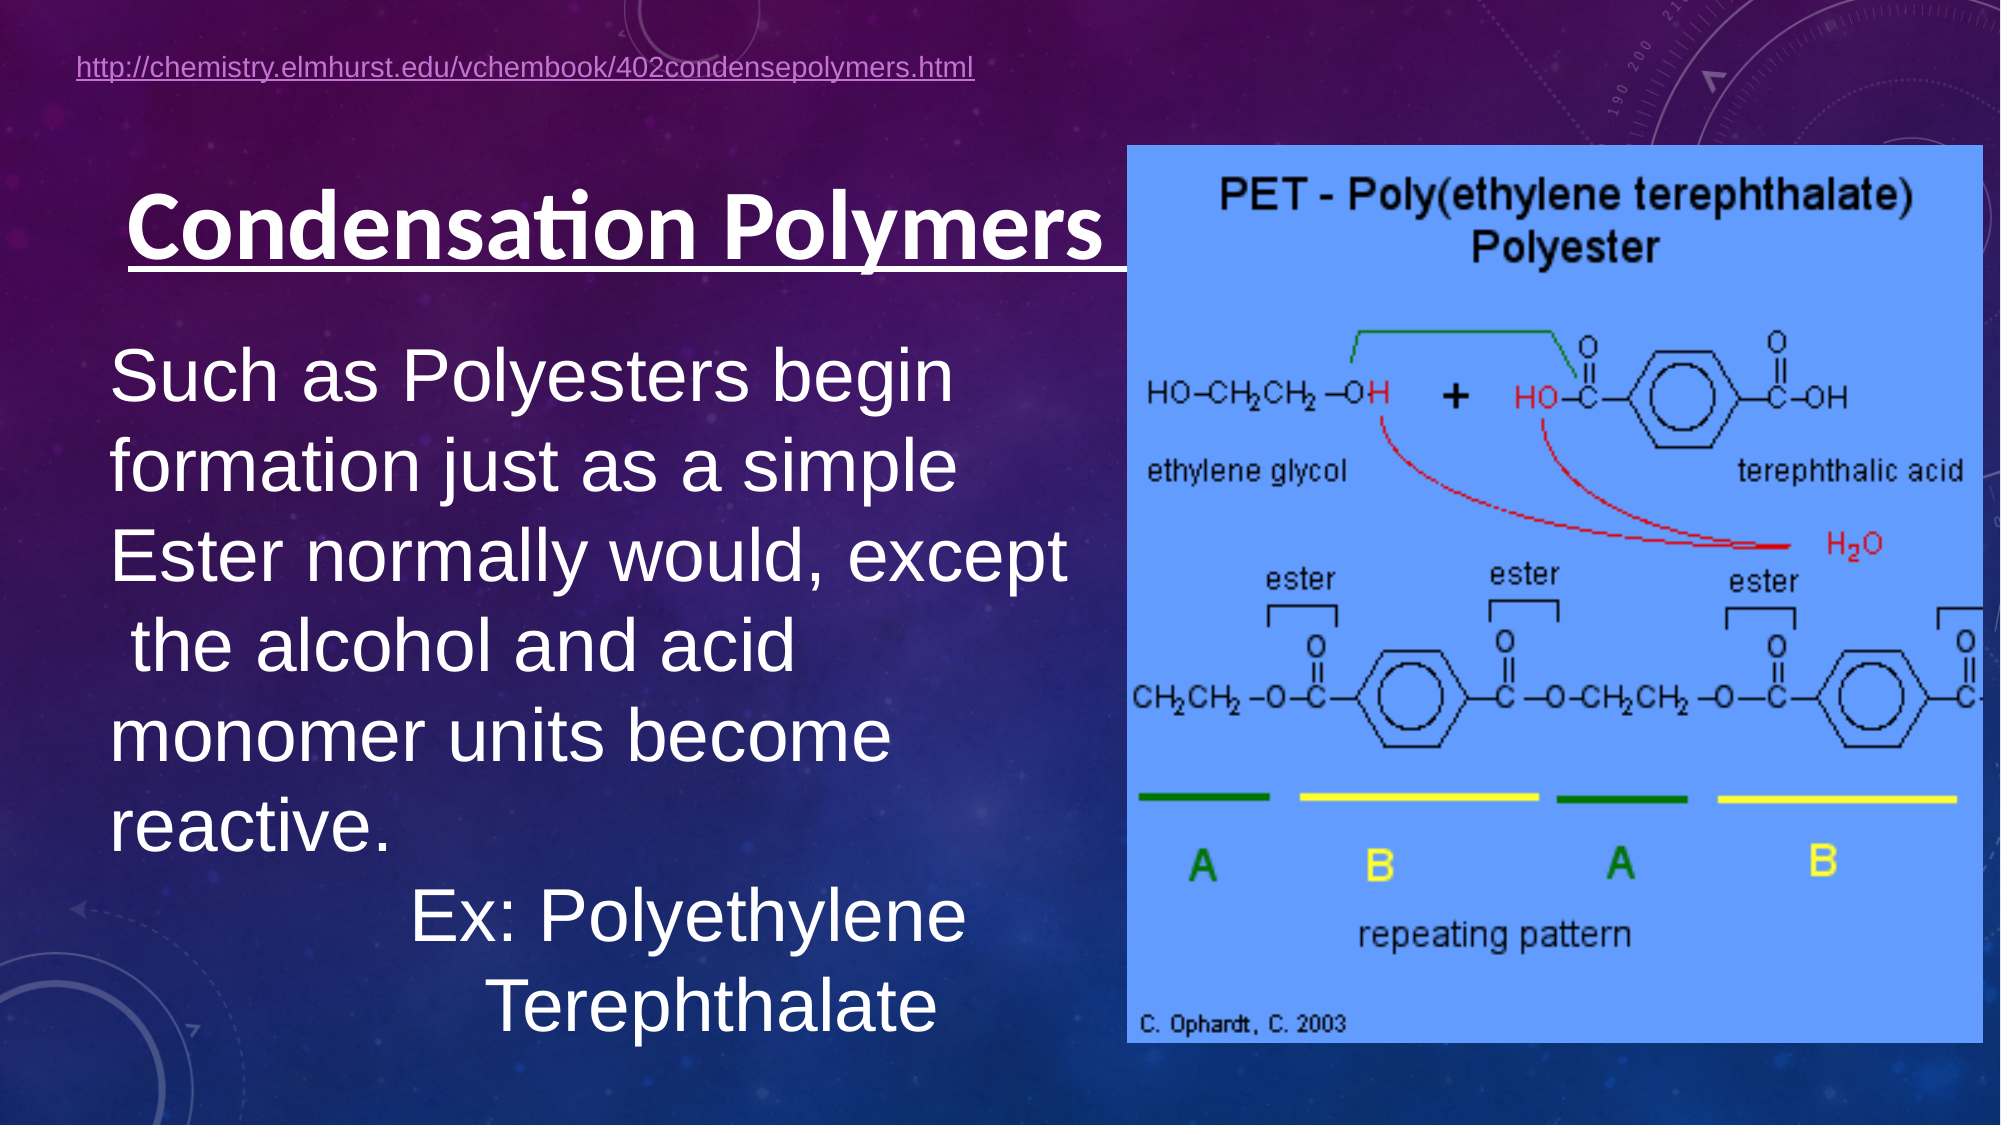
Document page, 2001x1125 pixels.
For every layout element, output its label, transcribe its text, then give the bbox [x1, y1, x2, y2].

text_box Such as Polyesters begin formation just as a simple Ester normally would, except the alcohol and acid monomer units become reactive. Ex: Polyethylene Terephthalate [94, 311, 1122, 1043]
title Condensation Polymers [112, 117, 1775, 311]
picture [0, 0, 2001, 1125]
text_box http://chemistry.elmhurst.edu/vchembook/402condensepolymers.html [61, 33, 1914, 117]
